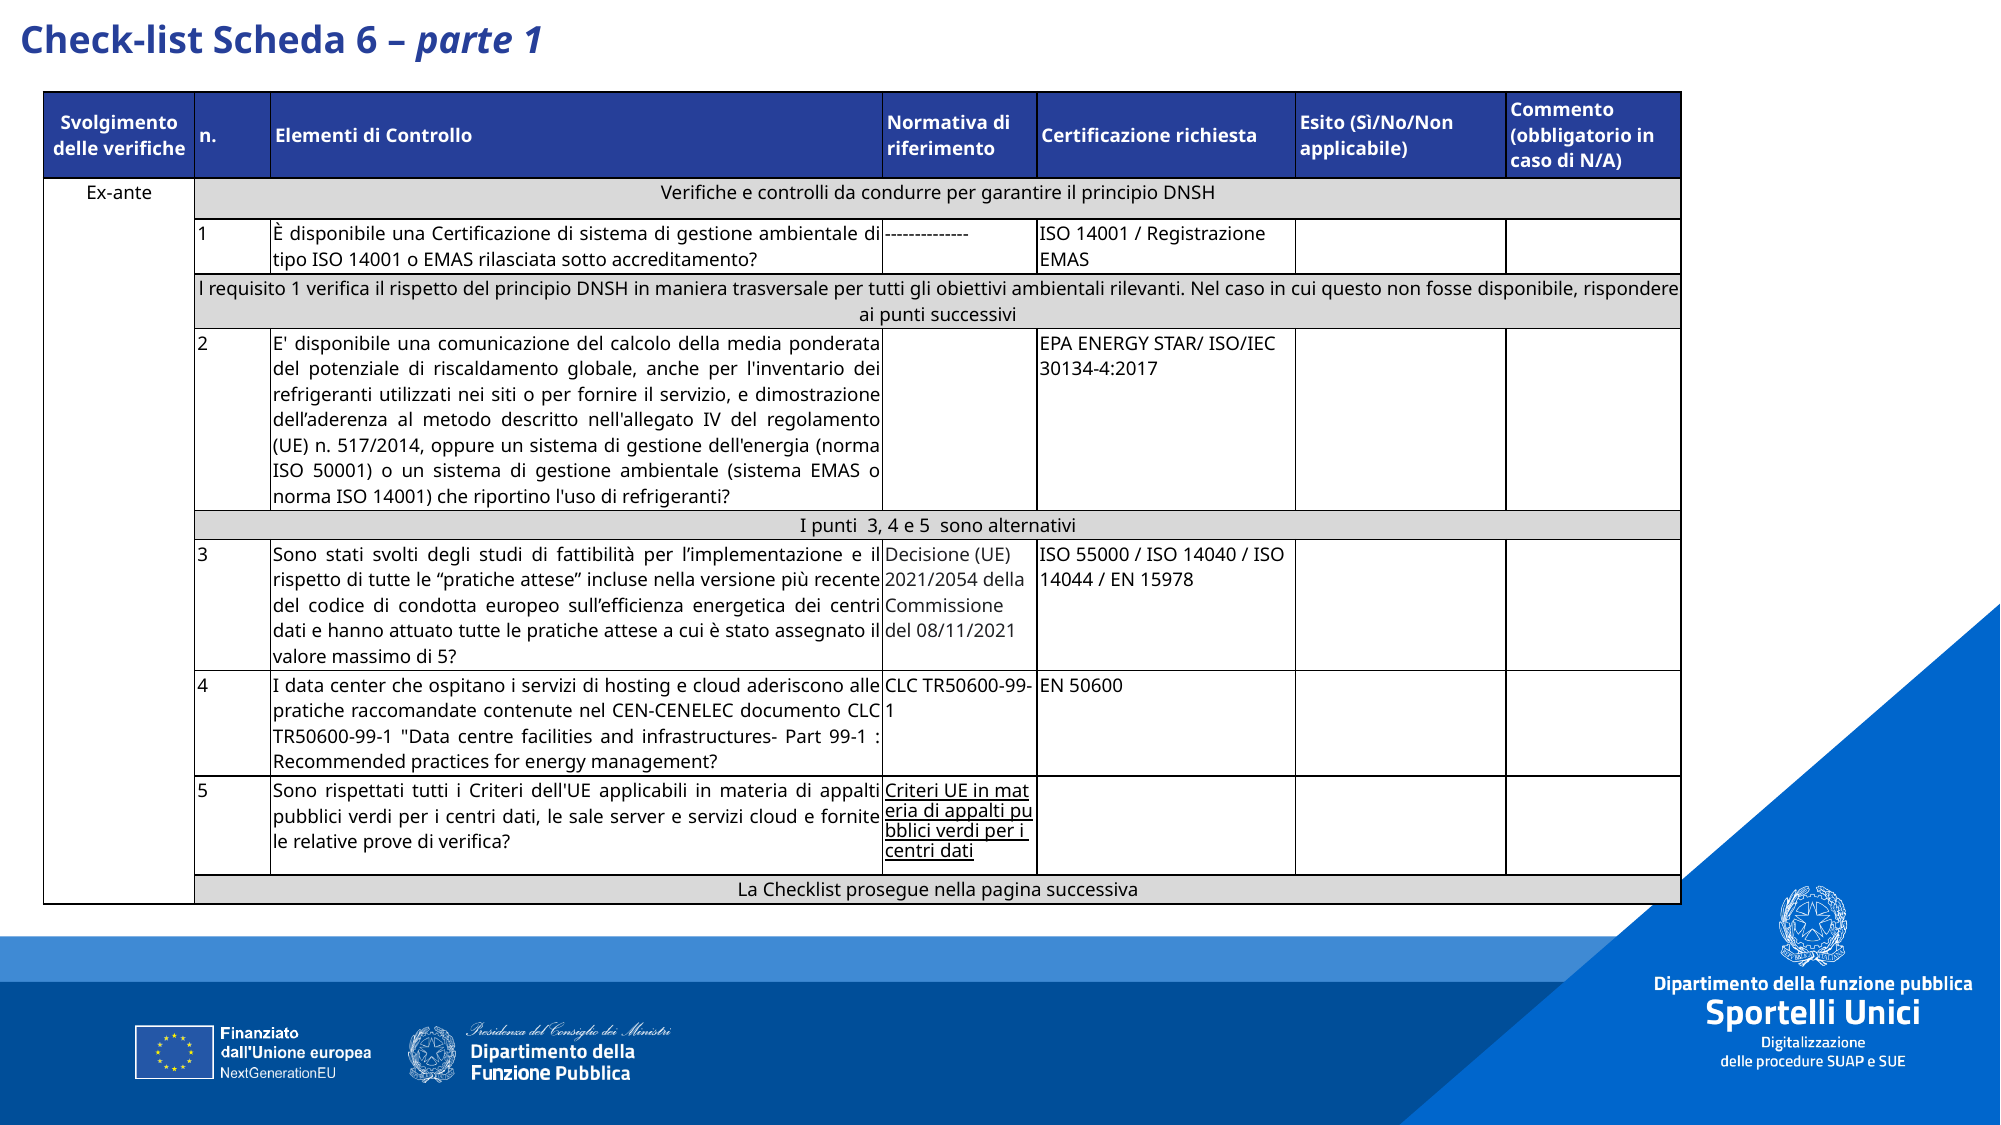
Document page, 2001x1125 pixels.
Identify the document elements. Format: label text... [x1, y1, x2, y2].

table_cell ISO 55000 / ISO 14040 / ISO 14044 / EN 15978 [1038, 540, 1295, 670]
table_cell [1038, 777, 1295, 874]
table_cell Sono stati svolti degli studi di fattibilità per l’implementazione e il rispetto di tutte le “pratiche attese” incluse nella versione più recente del codice di condotta europeo sull’efficienza energetica dei centri dati e hanno attuato tutte le pratiche attese a cui è stato assegnato il valore massimo di 5? [271, 540, 882, 670]
table_cell 1 [195, 220, 270, 273]
picture [408, 1026, 456, 1083]
table_cell EPA ENERGY STAR/ ISO/IEC 30134-4:2017 [1038, 329, 1295, 510]
picture [1455, 707, 2001, 1125]
table_header Elementi di Controllo [271, 121, 882, 177]
table_header Commento (obbligatorio in caso di N/A) [1507, 93, 1680, 177]
table_cell EN 50600 [1038, 671, 1295, 775]
picture [466, 1022, 671, 1080]
table_cell [1296, 777, 1505, 874]
table_cell 4 [195, 671, 270, 775]
table_header Certificazione richiesta [1038, 121, 1295, 177]
table_cell [1296, 329, 1505, 510]
table_cell È disponibile una Certificazione di sistema di gestione ambientale di tipo ISO 14001 o EMAS rilasciata sotto accreditamento? [271, 220, 882, 273]
text_box Check-list Scheda 6 – parte 1 [0, 0, 1330, 121]
picture [221, 1067, 335, 1078]
picture [180, 1035, 192, 1047]
table_cell 2 [195, 329, 270, 510]
table_cell 5 [195, 777, 270, 874]
table_cell [1296, 220, 1505, 273]
table_cell -------------- [883, 220, 1036, 273]
table_cell l requisito 1 verifica il rispetto del principio DNSH in maniera trasversale per tutti gli obiettivi ambientali rilevanti. Nel caso in cui questo non fosse disponibile, rispondere ai punti successivi [195, 275, 1680, 328]
table_cell E' disponibile una comunicazione del calcolo della media ponderata del potenziale di riscaldamento globale, anche per l'inventario dei refrigeranti utilizzati nei siti o per fornire il servizio, e dimostrazione dell’aderenza al metodo descritto nell'allegato IV del regolamento (UE) n. 517/2014, oppure un sistema di gestione dell'energia (norma ISO 50001) o un sistema di gestione ambientale (sistema EMAS o norma ISO 14001) che riportino l'uso di refrigeranti? [271, 329, 882, 510]
table_header Esito (Sì/No/Non applicabile) [1296, 93, 1505, 177]
table_header Svolgimento delle verifiche [44, 121, 194, 177]
table_cell [1507, 220, 1680, 273]
picture [180, 1058, 192, 1069]
table_cell [1296, 671, 1505, 775]
table_cell [1507, 329, 1680, 510]
table_cell [1507, 777, 1680, 874]
table_cell La Checklist prosegue nella pagina successiva [195, 876, 1680, 903]
table_cell [1507, 540, 1680, 670]
table_header Normativa di riferimento [883, 121, 1036, 177]
table_cell CLC TR50600-99-1 [883, 671, 1036, 775]
table_cell [883, 329, 1036, 510]
table_cell Decisione (UE) 2021/2054 della Commissione del 08/11/2021 [883, 540, 1036, 670]
table_cell I punti 3, 4 e 5 sono alternativi [195, 511, 1680, 539]
table_cell [1296, 540, 1505, 670]
table_cell Ex-ante [44, 179, 194, 903]
table_cell Sono rispettati tutti i Criteri dell'UE applicabili in materia di appalti pubblici verdi per i centri dati, le sale server e servizi cloud e fornite le relative prove di verifica? [271, 777, 882, 874]
picture [221, 1027, 234, 1039]
table_cell Verifiche e controlli da condurre per garantire il principio DNSH [195, 179, 1680, 218]
table_cell I data center che ospitano i servizi di hosting e cloud aderiscono alle pratiche raccomandate contenute nel CEN-CENELEC documento CLC TR50600-99-1 "Data centre facilities and infrastructures- Part 99-1 : Recommended practices for energy management? [271, 671, 882, 775]
picture [240, 1046, 371, 1061]
picture [157, 1058, 169, 1069]
table_header n. [195, 121, 270, 177]
table_cell 3 [195, 540, 270, 670]
table_cell Criteri UE in materia di appalti pubblici verdi per i centri dati [883, 777, 1036, 874]
picture [157, 1035, 169, 1047]
table_cell [1507, 671, 1680, 775]
table_cell ISO 14001 / Registrazione EMAS [1038, 220, 1295, 273]
